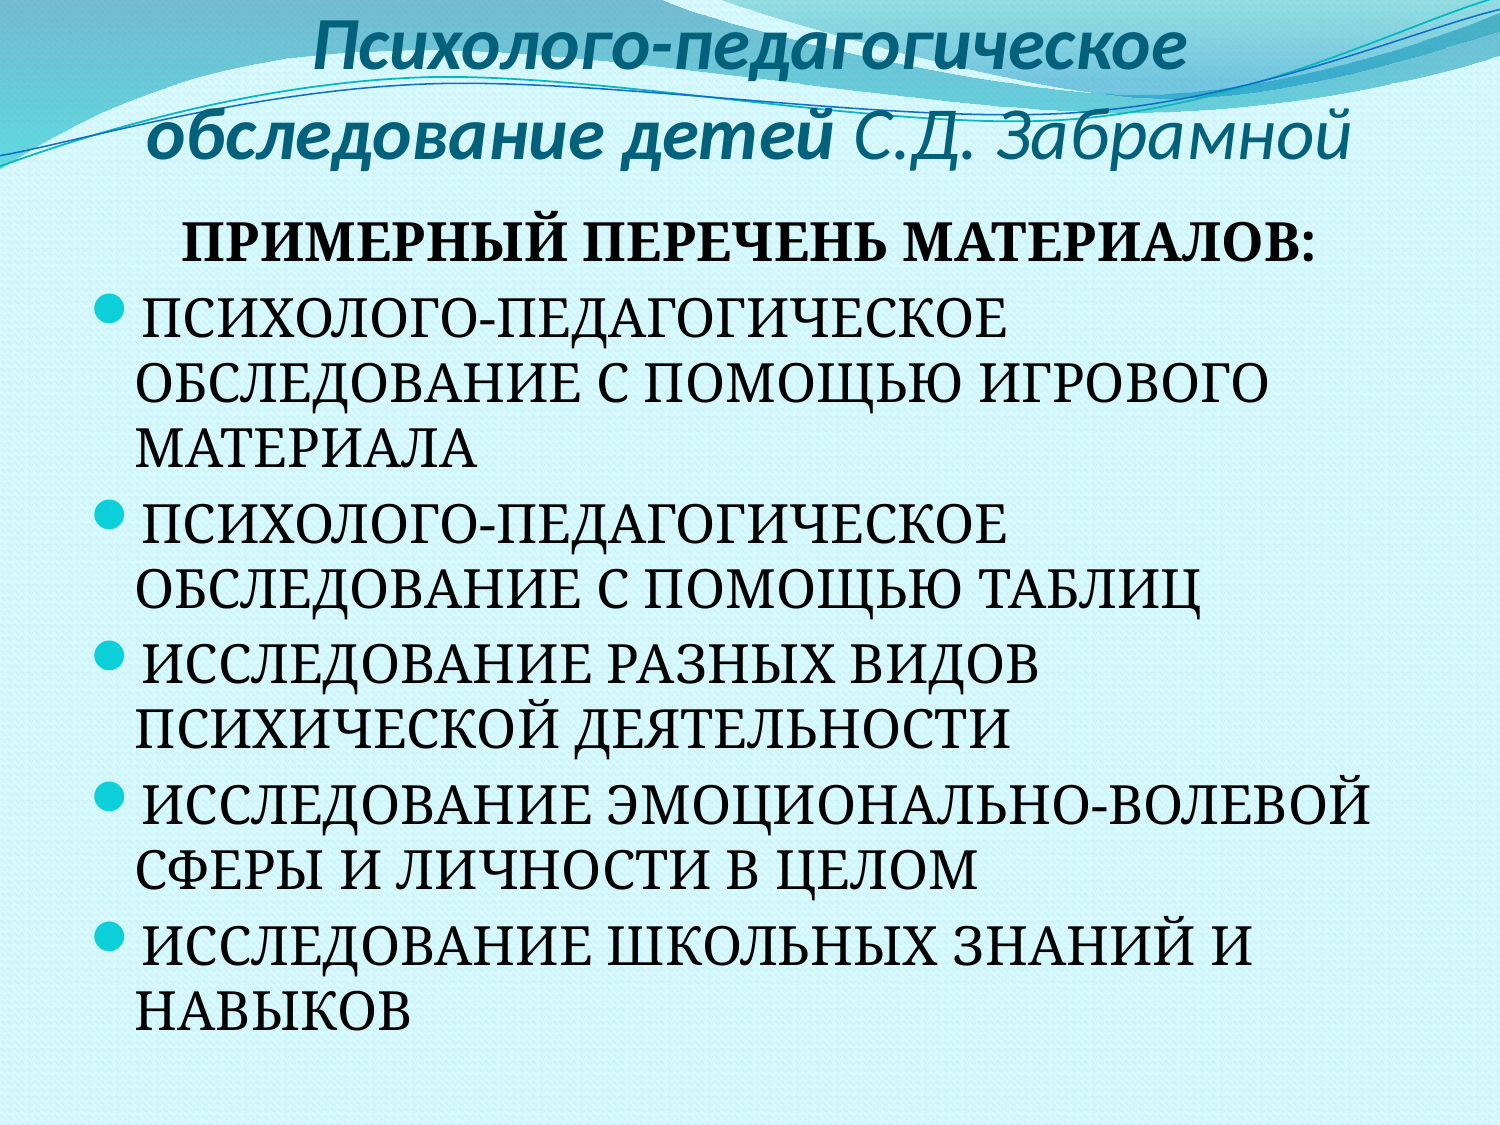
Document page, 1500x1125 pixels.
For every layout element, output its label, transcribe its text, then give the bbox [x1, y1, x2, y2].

title Психолого-педагогическое обследование детей С.Д. Забрамной [74, 0, 1426, 176]
list ПРИМЕРНЫЙ ПЕРЕЧЕНЬ МАТЕРИАЛОВ: ПСИХОЛОГО-ПЕДАГОГИЧЕСКОЕ ОБСЛЕДОВАНИЕ С ПОМОЩЬЮ ИГРОВОГО МАТЕРИАЛА ПСИХОЛОГО-ПЕДАГОГИЧЕСКОЕ ОБСЛЕДОВАНИЕ С ПОМОЩЬЮ ТАБЛИЦ ИССЛЕДОВАНИЕ РАЗНЫХ ВИДОВ ПСИХИЧЕСКОЙ ДЕЯТЕЛЬНОСТИ ИССЛЕДОВАНИЕ ЭМОЦИОНАЛЬНО-ВОЛЕВОЙ СФЕРЫ И ЛИЧНОСТИ В ЦЕЛОМ ИССЛЕДОВАНИЕ ШКОЛЬНЫХ ЗНАНИЙ И НАВЫКОВ [74, 199, 1426, 1076]
